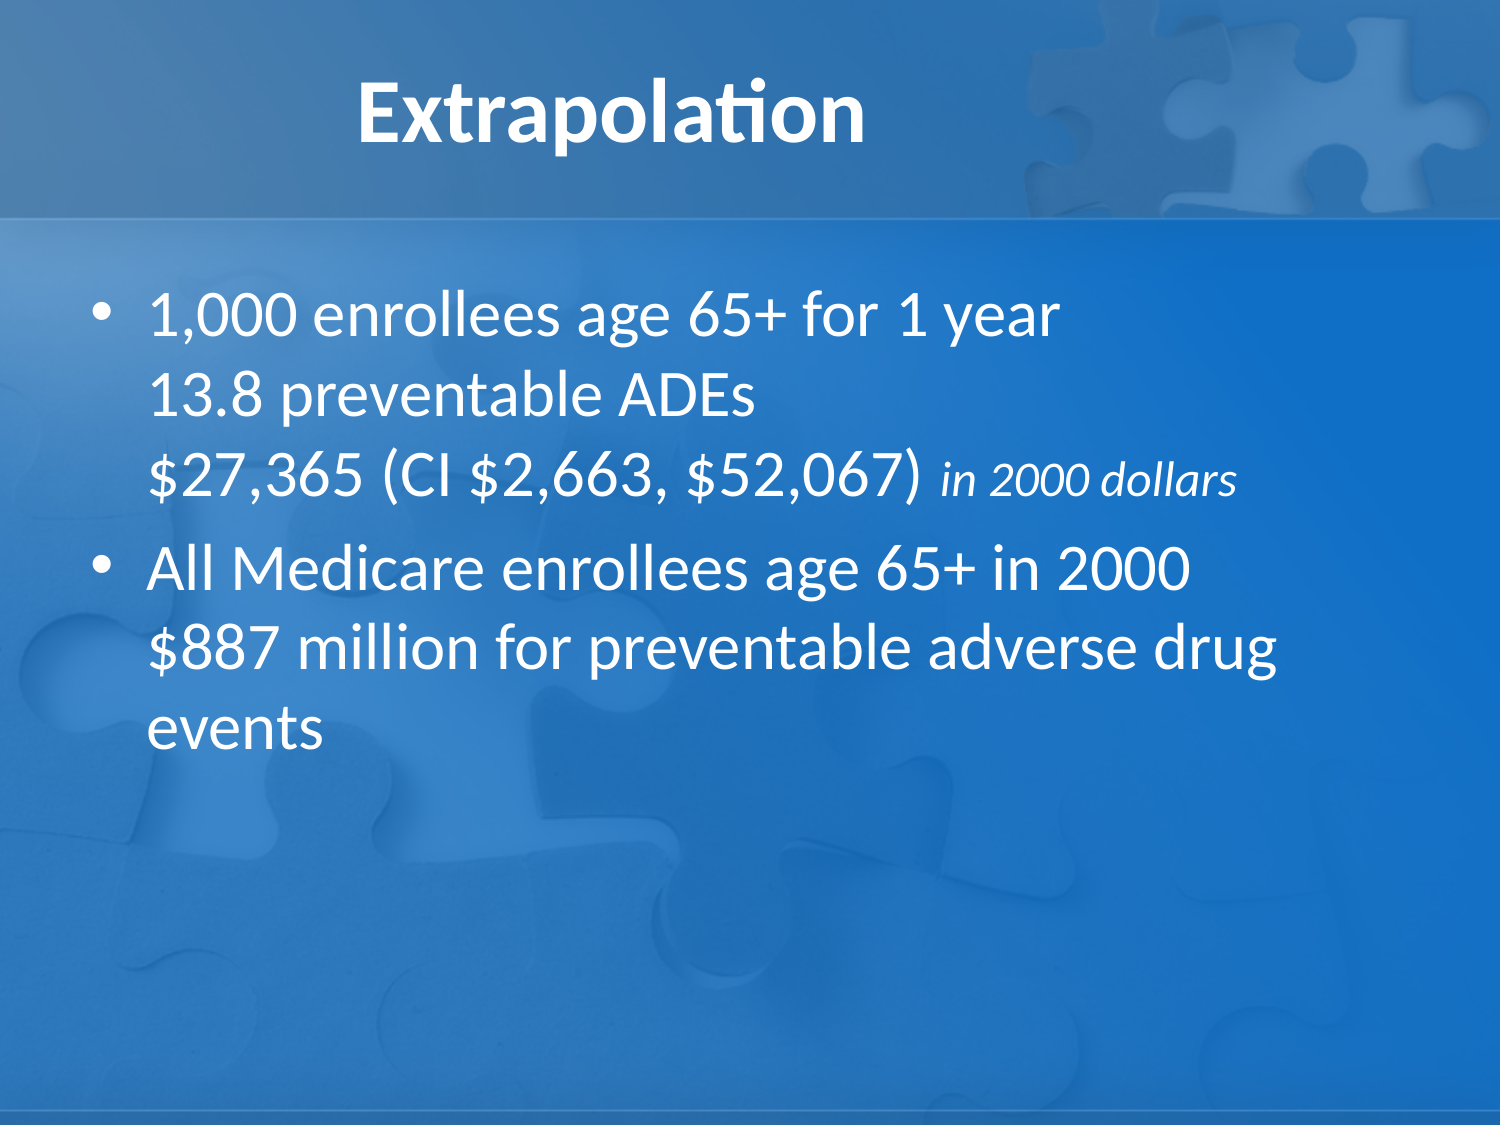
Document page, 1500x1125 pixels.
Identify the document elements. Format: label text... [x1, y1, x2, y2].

title Extrapolation [0, 12, 1225, 200]
list 1,000 enrollees age 65+ for 1 year 13.8 preventable ADEs $27,365 (CI $2,663, $52,067) in 2000 dollars All Medicare enrollees age 65+ in 2000 $887 million for preventable adverse drug events [75, 262, 1425, 1005]
picture [0, 0, 1500, 1125]
